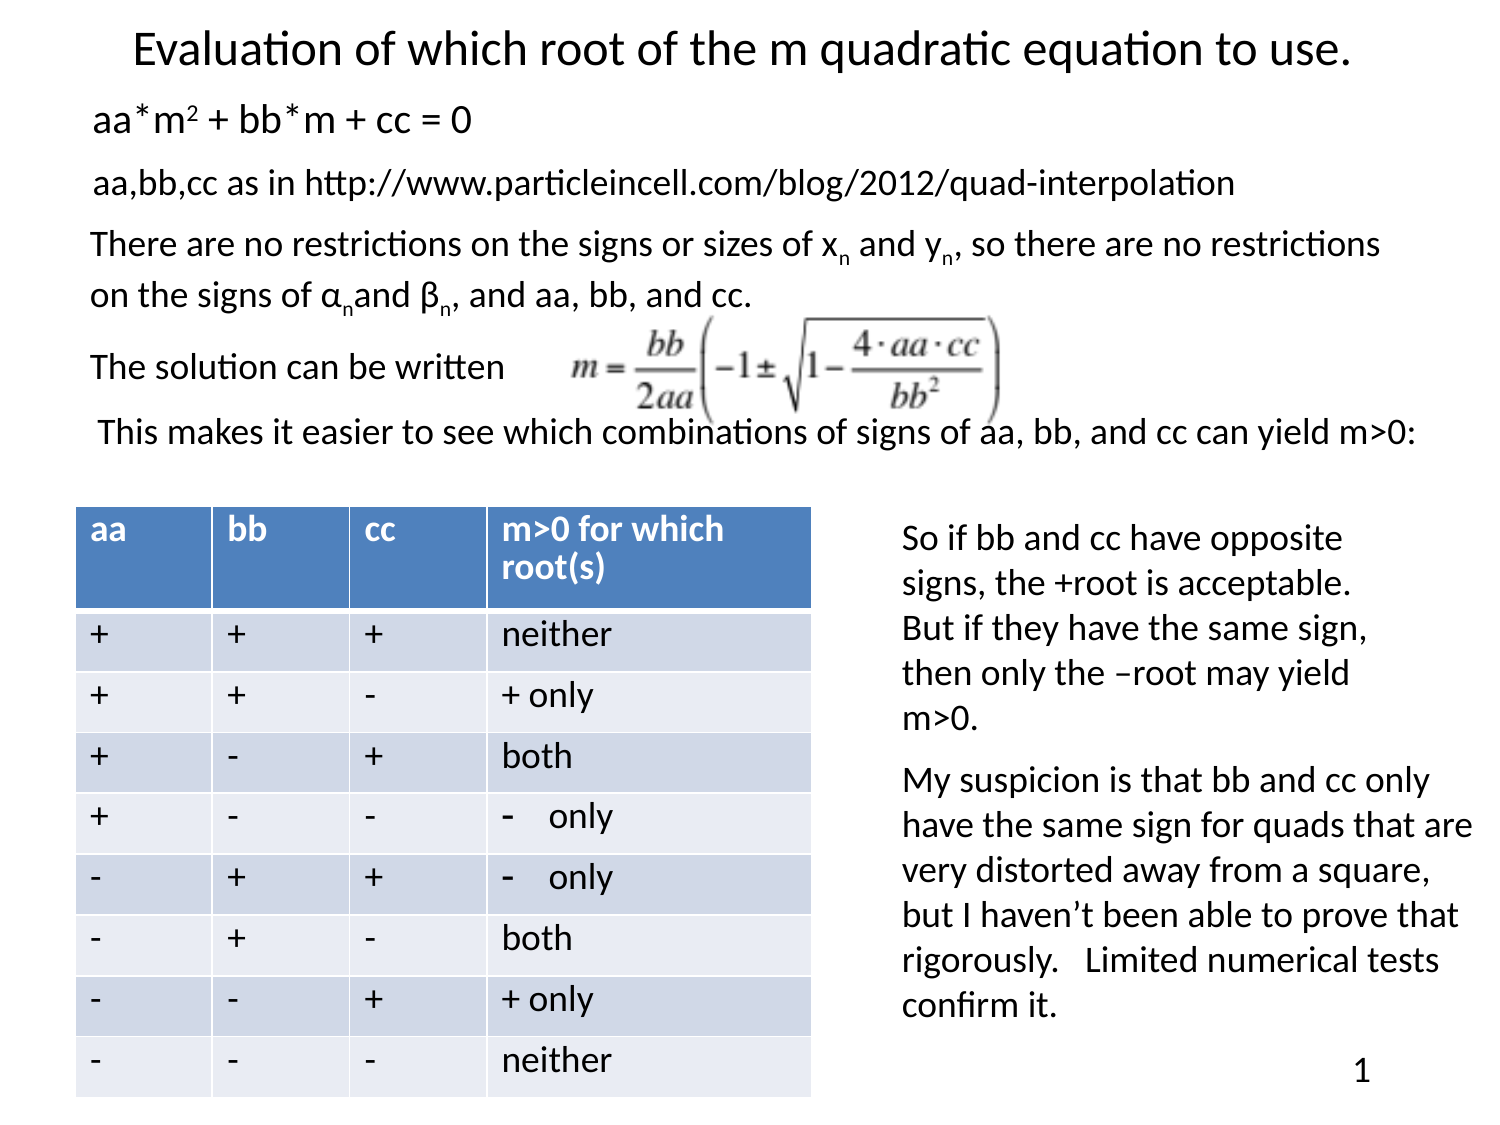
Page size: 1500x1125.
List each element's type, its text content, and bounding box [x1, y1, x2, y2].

table_cell + [213, 855, 349, 914]
table_cell - [76, 916, 211, 975]
table_cell only [488, 794, 811, 853]
table_cell neither [488, 614, 811, 671]
table_cell - [76, 977, 211, 1036]
table_cell both [488, 733, 811, 792]
table_cell + [350, 733, 486, 792]
table_cell + only [488, 977, 811, 1036]
table_cell + [350, 855, 486, 914]
table_cell - [350, 1037, 486, 1097]
table_cell + [213, 916, 349, 975]
table_cell - [350, 916, 486, 975]
table_cell - [76, 1037, 211, 1097]
table_cell + only [488, 673, 811, 732]
table_cell - [350, 673, 486, 732]
table_cell + [76, 733, 211, 792]
table_cell - [350, 794, 486, 853]
table_cell neither [488, 1037, 811, 1097]
text_box So if bb and cc have opposite signs, the +root is acceptable. But if they have the same sign, then only the –root may yield m>0. [887, 505, 1424, 746]
table_cell both [488, 916, 811, 975]
text_box The solution can be written [74, 334, 562, 395]
table_cell - [213, 733, 349, 792]
table_cell + [350, 977, 486, 1036]
table_cell + [350, 614, 486, 671]
table_cell - [213, 794, 349, 853]
text_box This makes it easier to see which combinations of signs of aa, bb, and cc can yield m>0: [82, 400, 1434, 460]
table_header m>0 for which root(s) [488, 507, 811, 608]
text_box aa*m2 + bb*m + cc = 0 [77, 84, 488, 150]
table_header bb [213, 507, 349, 608]
table_cell + [213, 673, 349, 732]
table_cell - [213, 1037, 349, 1097]
text_box aa,bb,cc as in http://www.particleincell.com/blog/2012/quad-interpolation [77, 150, 1261, 211]
table_cell + [76, 673, 211, 732]
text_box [567, 308, 1003, 428]
title Evaluation of which root of the m quadratic equation to use. [75, 0, 1410, 91]
text_box There are no restrictions on the signs or sizes of xn and yn, so there are no restrictions on the signs of αnand βn, and aa, bb, and cc. [74, 211, 1441, 329]
table_header cc [350, 507, 486, 608]
table_cell + [76, 794, 211, 853]
table_cell + [213, 614, 349, 671]
slide_number 1 [1337, 1037, 1410, 1098]
table_cell + [76, 614, 211, 671]
table_header aa [76, 507, 211, 608]
table_cell - [76, 855, 211, 914]
table_cell - [213, 977, 349, 1036]
table_cell only [488, 855, 811, 914]
text_box My suspicion is that bb and cc only have the same sign for quads that are very distorted away from a square, but I haven’t been able to prove that rigorously. Limited numerical tests confirm it. [887, 747, 1497, 1033]
